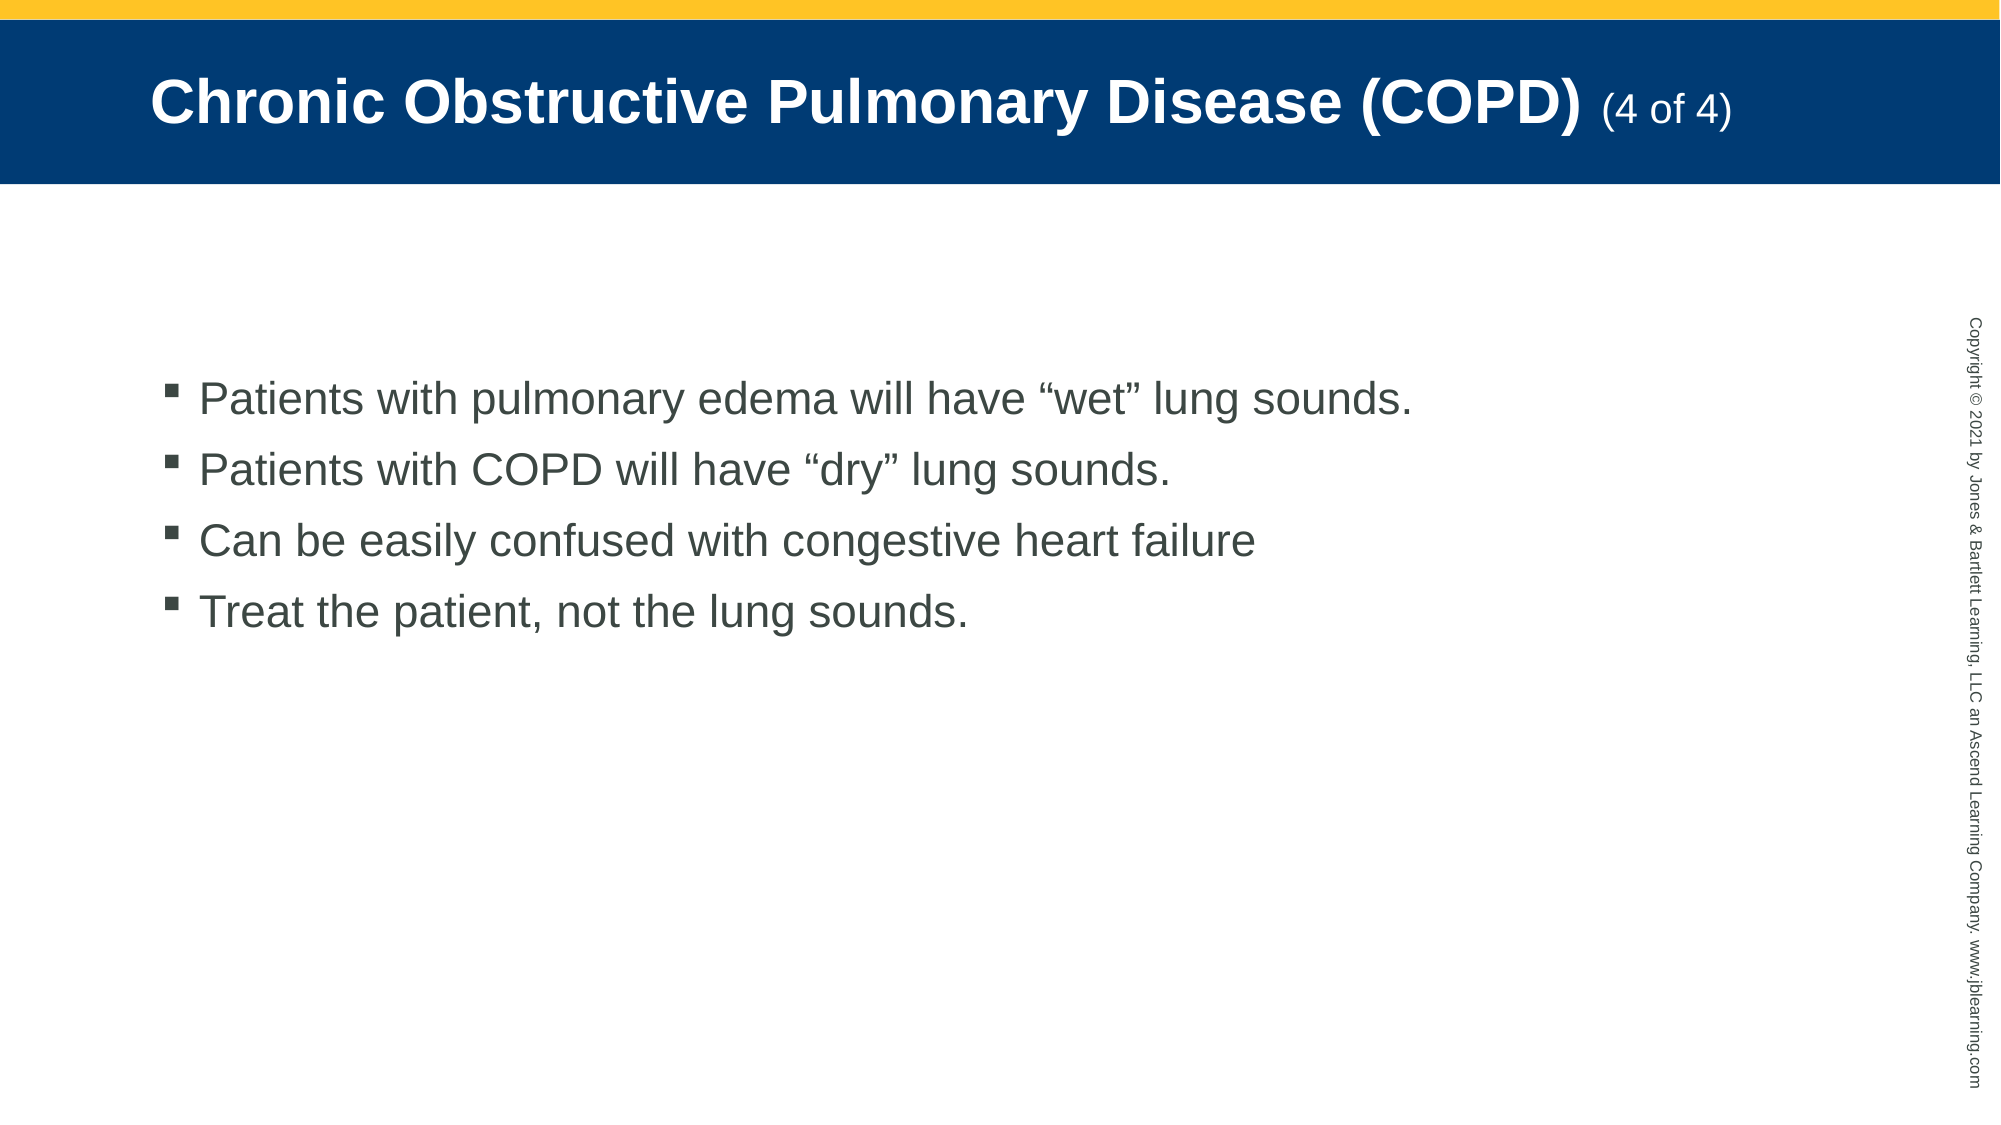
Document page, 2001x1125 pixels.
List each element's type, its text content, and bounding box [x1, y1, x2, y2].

list Patients with pulmonary edema will have “wet” lung sounds. Patients with COPD will have “dry” lung sounds. Can be easily confused with congestive heart failure Treat the patient, not the lung sounds. [146, 361, 1859, 1016]
title Chronic Obstructive Pulmonary Disease (COPD) (4 of 4) [0, 19, 2000, 185]
